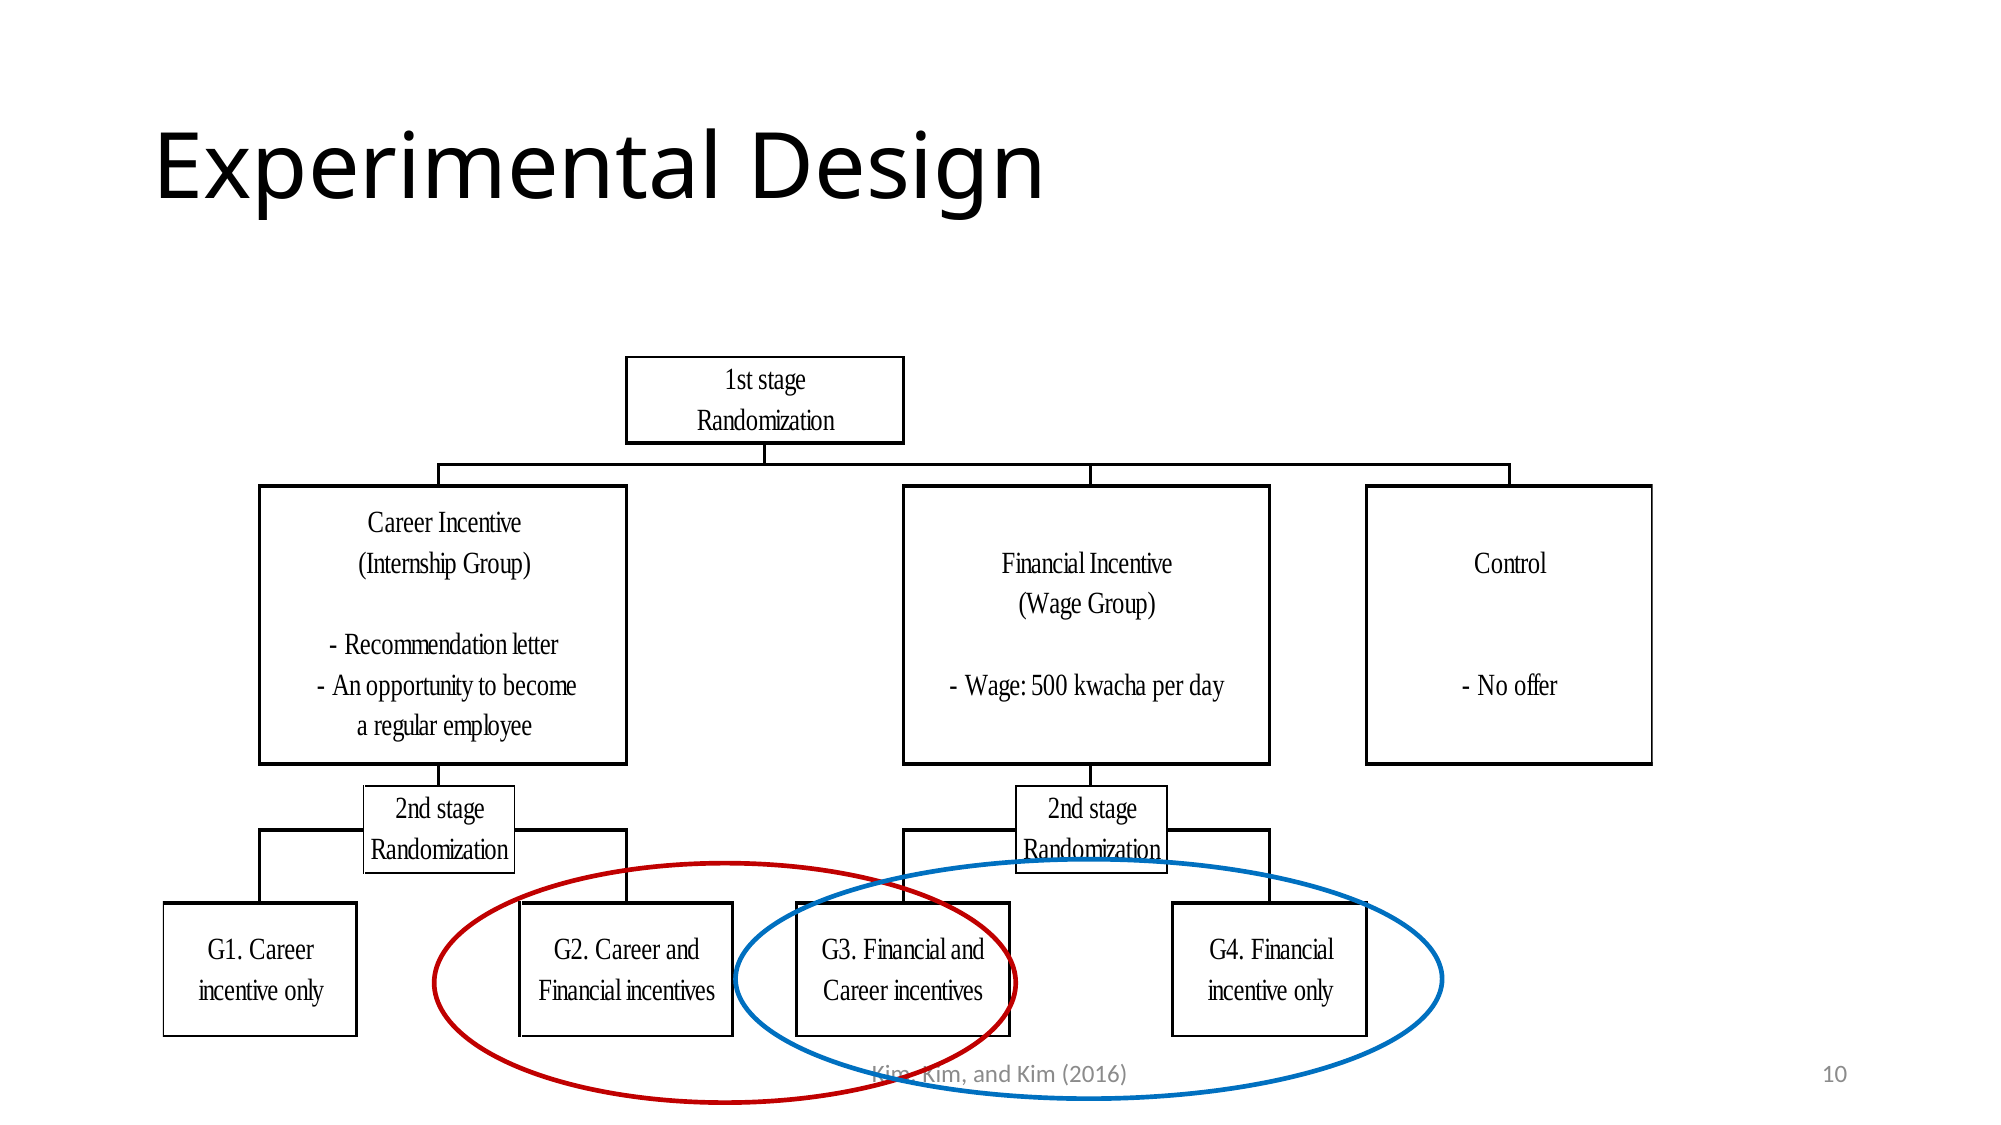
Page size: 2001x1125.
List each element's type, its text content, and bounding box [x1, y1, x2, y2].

picture [162, 356, 1655, 1039]
text_box [466, 1039, 896, 1104]
footer Kim, Kim, and Kim (2016) [774, 1066, 1338, 1103]
text_box [781, 1039, 1397, 1100]
title Experimental Design [137, 59, 1863, 278]
slide_number 10 [1412, 1042, 1863, 1103]
